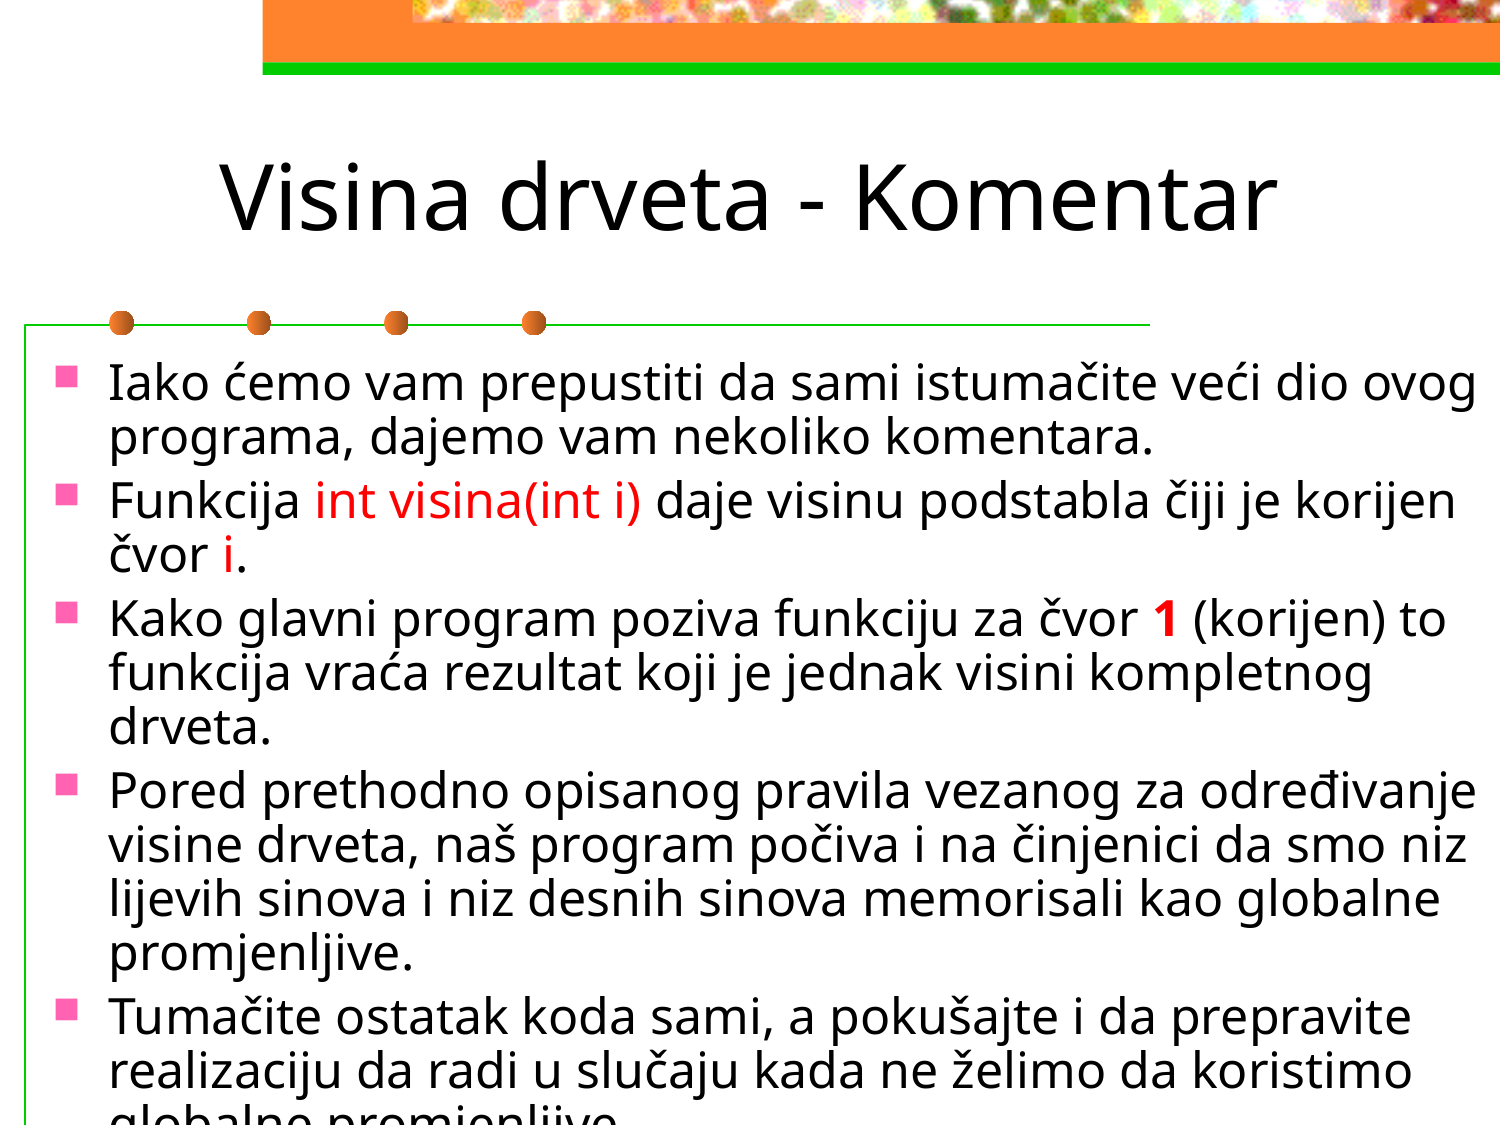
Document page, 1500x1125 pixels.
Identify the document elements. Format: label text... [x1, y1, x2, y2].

title Visina drveta - Komentar [112, 99, 1388, 288]
picture [412, 0, 1500, 23]
list Iako ćemo vam prepustiti da sami istumačite veći dio ovog programa, dajemo vam nekoliko komentara. Funkcija int visina(int i) daje visinu podstabla čiji je korijen čvor i. Kako glavni program poziva funkciju za čvor 1 (korijen) to funkcija vraća rezultat koji je jednak visini kompletnog drveta. Pored prethodno opisanog pravila vezanog za određivanje visine drveta, naš program počiva i na činjenici da smo niz lijevih sinova i niz desnih sinova memorisali kao globalne promjenljive. Tumačite ostatak koda sami, a pokušajte i da prepravite realizaciju da radi u slučaju kada ne želimo da koristimo globalne promjenljive. [37, 350, 1500, 1125]
